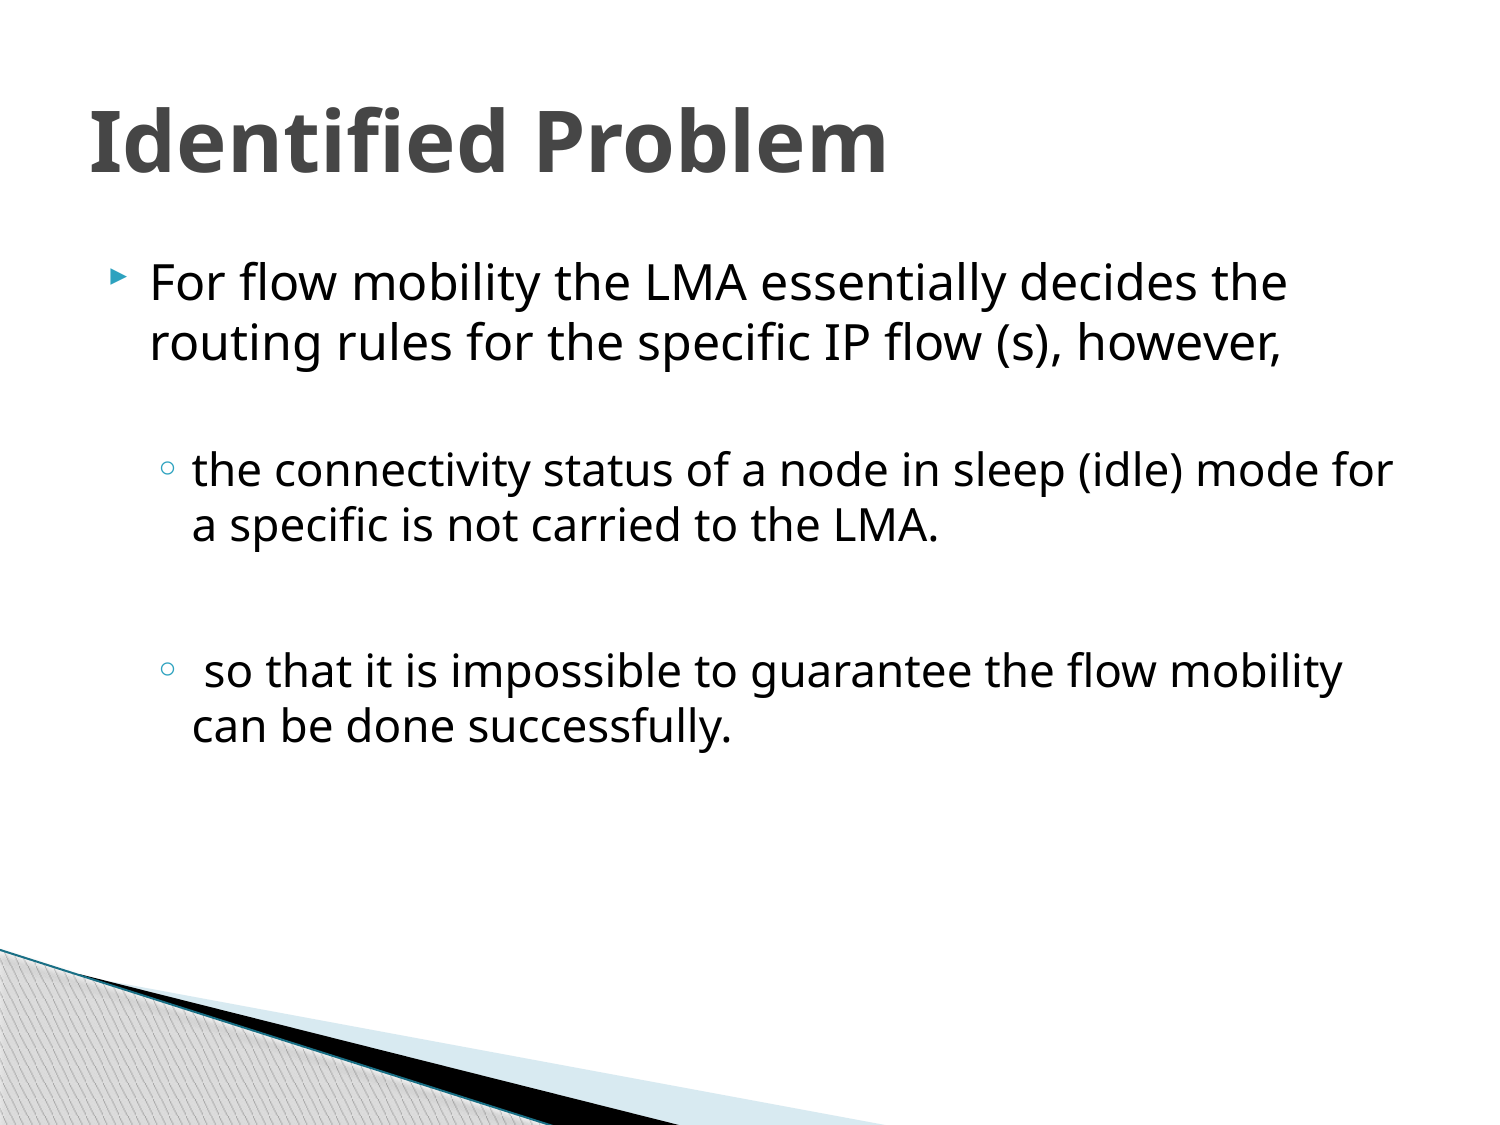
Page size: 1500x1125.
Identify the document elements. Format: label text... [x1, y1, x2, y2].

title Identified Problem [75, 45, 1425, 233]
list For flow mobility the LMA essentially decides the routing rules for the specific IP flow (s), however, the connectivity status of a node in sleep (idle) mode for a specific is not carried to the LMA. so that it is impossible to guarantee the flow mobility can be done successfully. [75, 243, 1425, 986]
